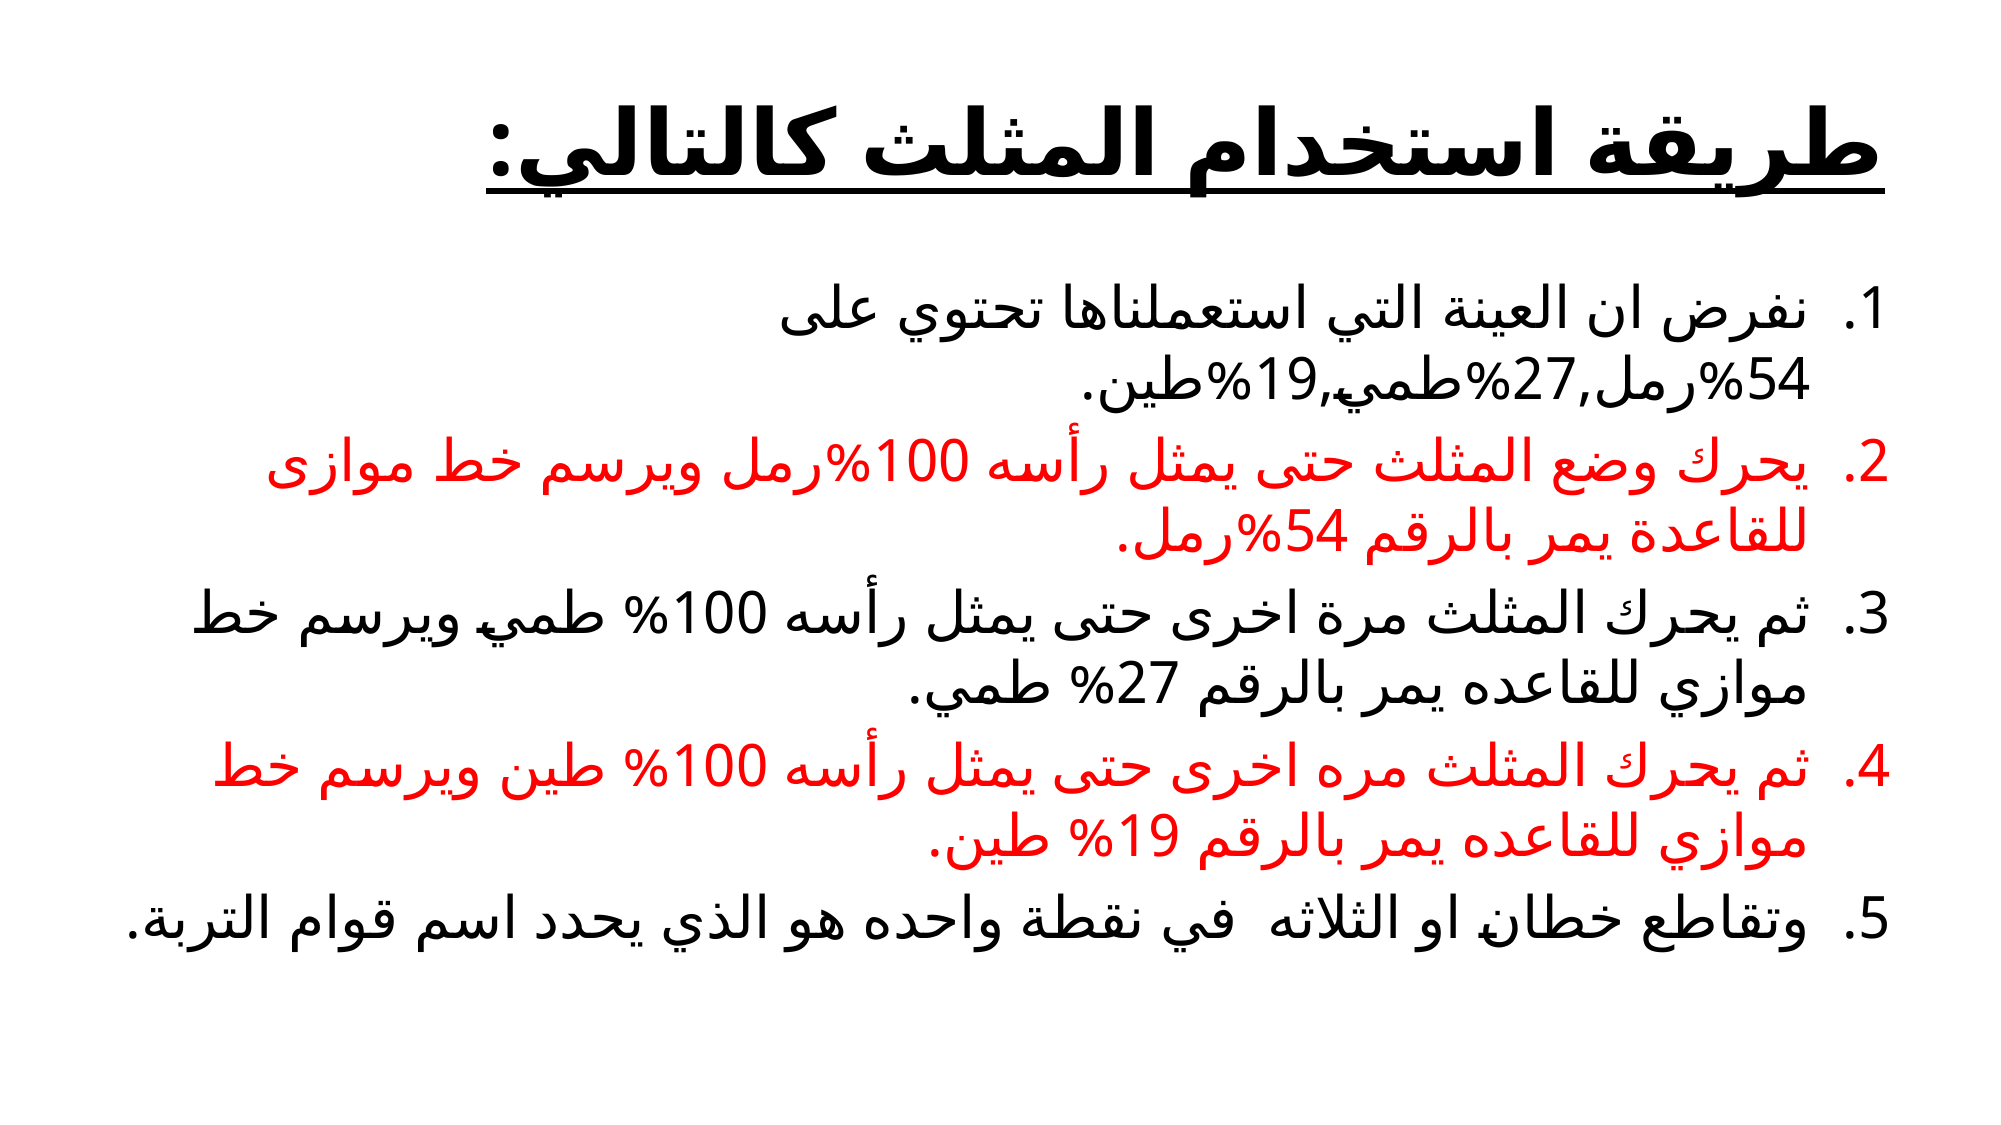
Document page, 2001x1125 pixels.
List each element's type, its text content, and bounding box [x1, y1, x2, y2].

title طريقة استخدام المثلث كالتالي: [99, 45, 1900, 233]
list نفرض ان العينة التي استعملناها تحتوي على 54%رمل,27%طمي,19%طين. يحرك وضع المثلث حتى يمثل رأسه 100%رمل ويرسم خط موازى للقاعدة يمر بالرقم 54%رمل. ثم يحرك المثلث مرة اخرى حتى يمثل رأسه 100% طمي ويرسم خط موازي للقاعده يمر بالرقم 27% طمي. ثم يحرك المثلث مره اخرى حتى يمثل رأسه 100% طين ويرسم خط موازي للقاعده يمر بالرقم 19% طين. وتقاطع خطان او الثلاثه في نقطة واحده هو الذي يحدد اسم قوام التربة. [99, 262, 1900, 1005]
